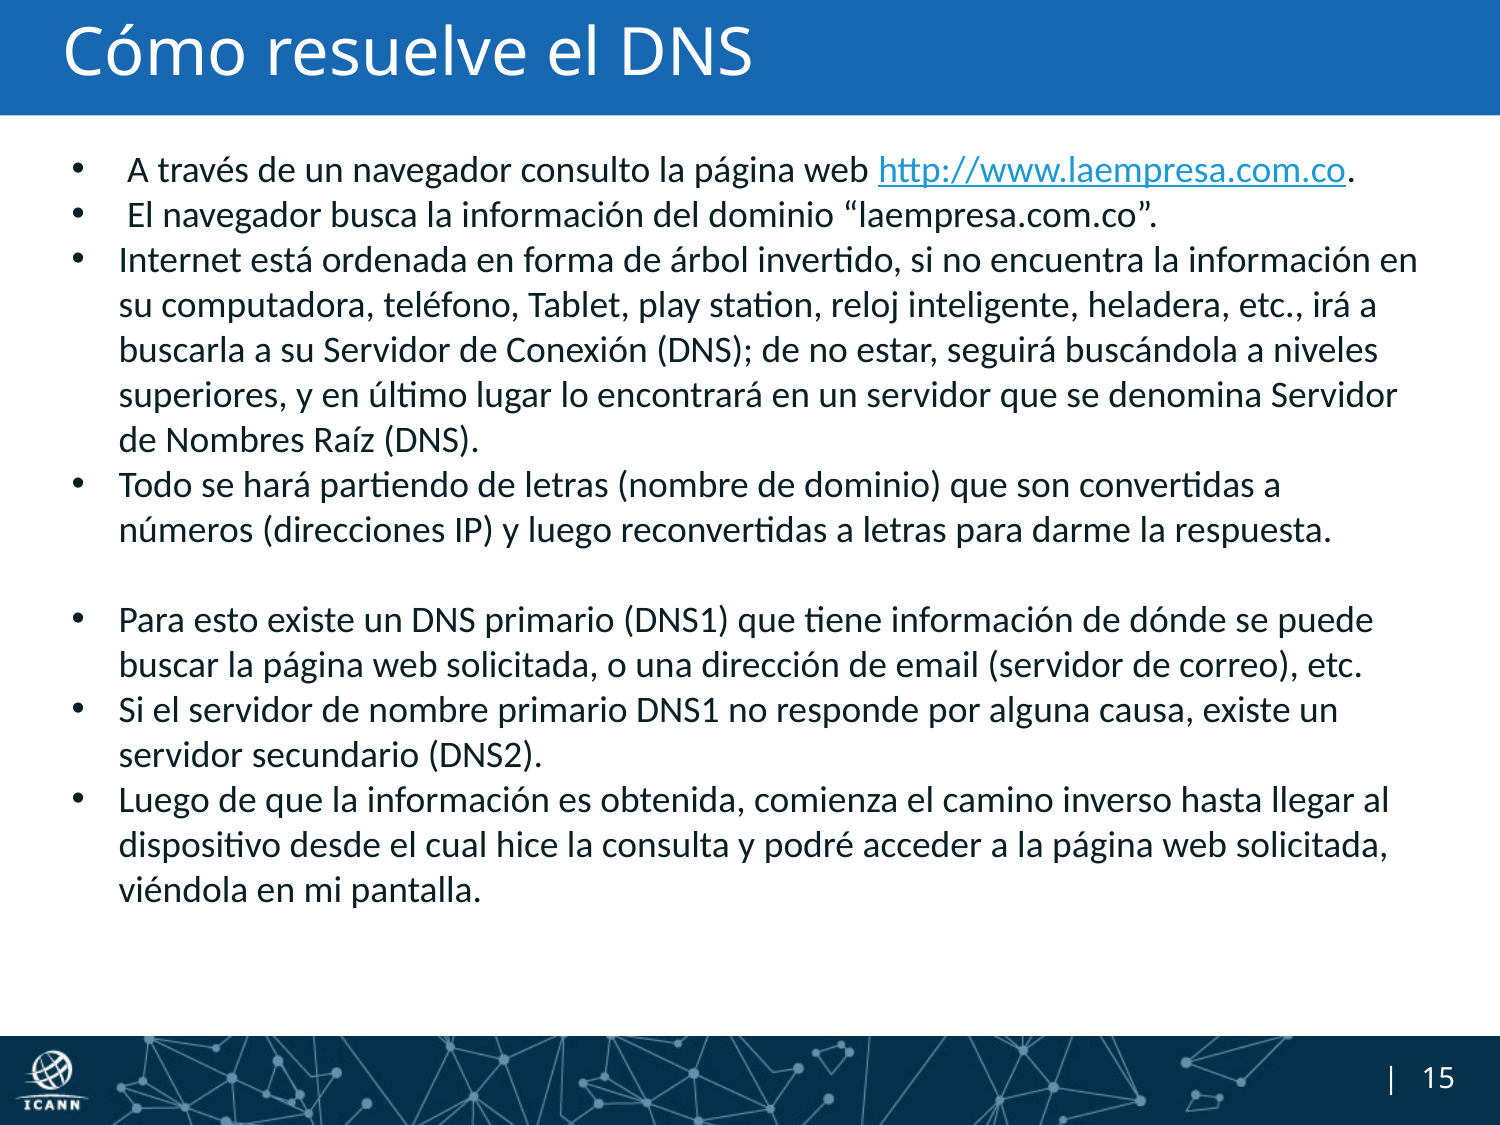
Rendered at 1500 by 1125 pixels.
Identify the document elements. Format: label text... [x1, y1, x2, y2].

text_box A través de un navegador consulto la página web http://www.laempresa.com.co. El navegador busca la información del dominio “laempresa.com.co”. Internet está ordenada en forma de árbol invertido, si no encuentra la información en su computadora, teléfono, Tablet, play station, reloj inteligente, heladera, etc., irá a buscarla a su Servidor de Conexión (DNS); de no estar, seguirá buscándola a niveles superiores, y en último lugar lo encontrará en un servidor que se denomina Servidor de Nombres Raíz (DNS). Todo se hará partiendo de letras (nombre de dominio) que son convertidas a números (direcciones IP) y luego reconvertidas a letras para darme la respuesta. Para esto existe un DNS primario (DNS1) que tiene información de dónde se puede buscar la página web solicitada, o una dirección de email (servidor de correo), etc. Si el servidor de nombre primario DNS1 no responde por alguna causa, existe un servidor secundario (DNS2). Luego de que la información es obtenida, comienza el camino inverso hasta llegar al dispositivo desde el cual hice la consulta y podré acceder a la página web solicitada, viéndola en mi pantalla. [56, 137, 1441, 962]
title Cómo resuelve el DNS [0, 0, 1500, 116]
picture [0, 1036, 1500, 1125]
